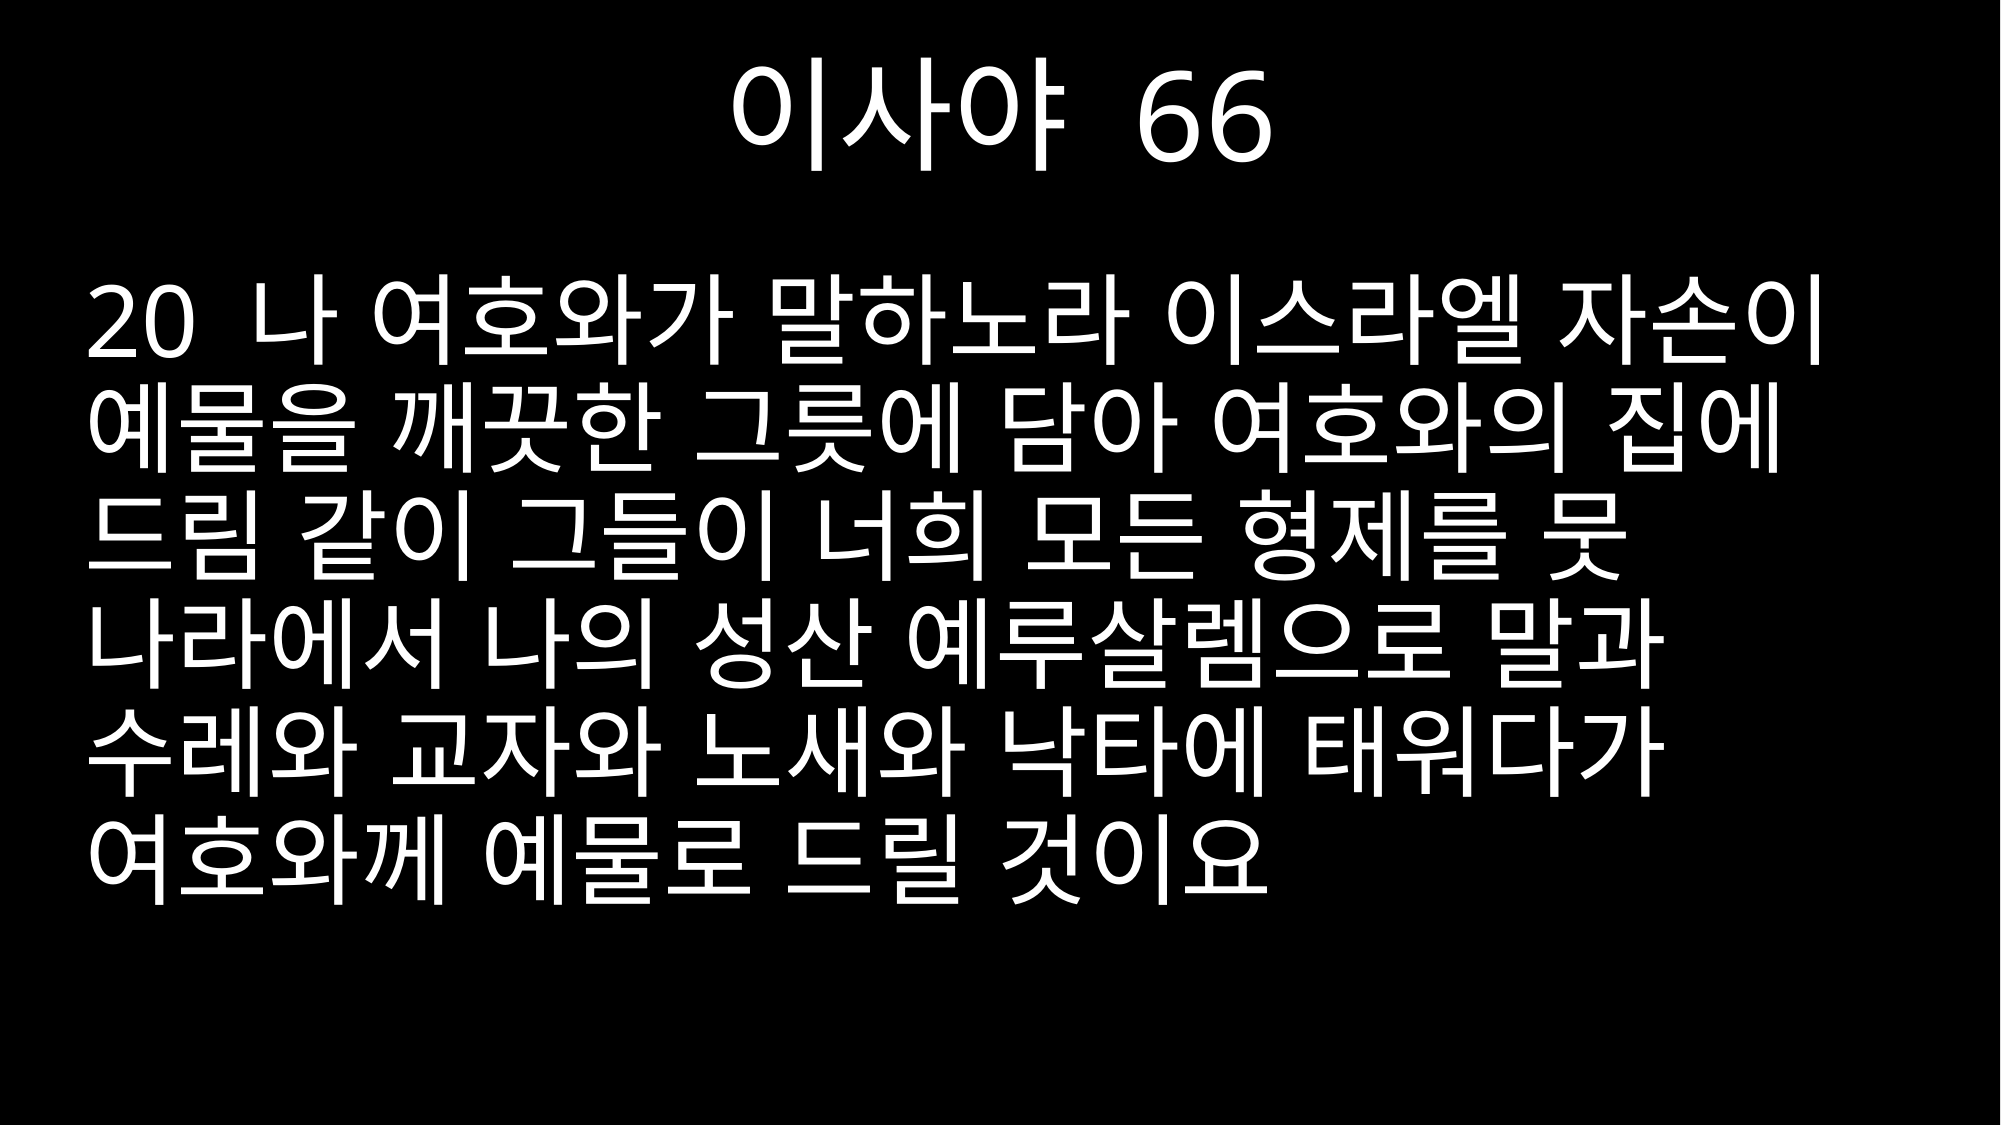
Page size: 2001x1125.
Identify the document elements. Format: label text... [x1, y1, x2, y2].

footer 이사야 66 [0, 32, 2000, 192]
list 20 나 여호와가 말하노라 이스라엘 자손이 예물을 깨끗한 그릇에 담아 여호와의 집에 드림 같이 그들이 너희 모든 형제를 뭇 나라에서 나의 성산 예루살렘으로 말과 수레와 교자와 노새와 낙타에 태워다가 여호와께 예물로 드릴 것이요 [69, 263, 1953, 423]
picture [0, 0, 2001, 1125]
